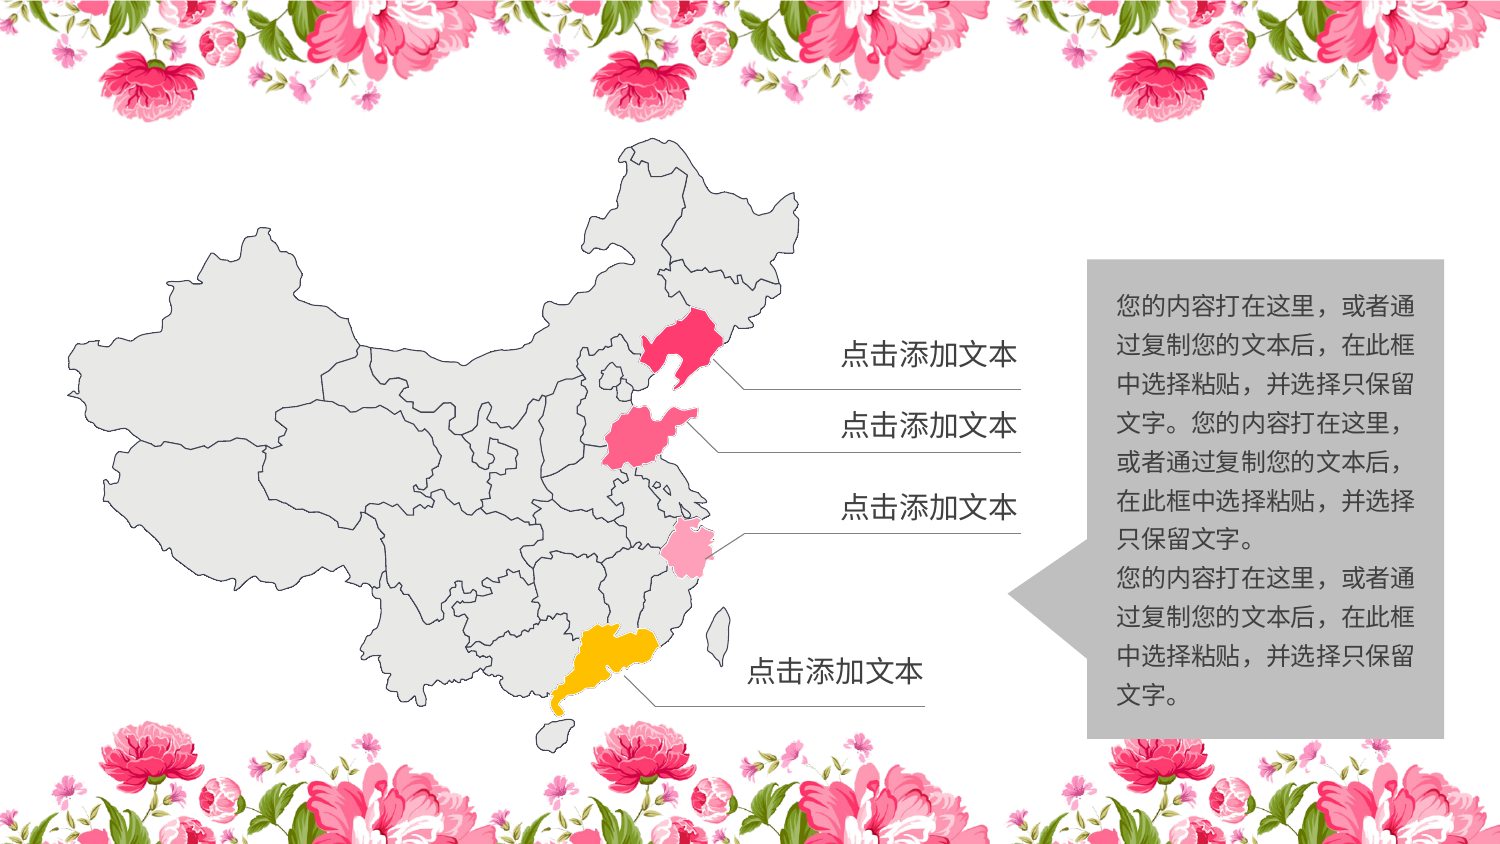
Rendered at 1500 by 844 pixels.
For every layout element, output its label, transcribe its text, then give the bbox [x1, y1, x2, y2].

text_box 点击添加文本 [828, 330, 1030, 378]
text_box 点击添加文本 [799, 646, 937, 694]
text_box 您的内容打在这里，或者通过复制您的文本后，在此框中选择粘贴，并选择只保留文字。您的内容打在这里，或者通过复制您的文本后，在此框中选择粘贴，并选择只保留文字。 您的内容打在这里，或者通过复制您的文本后，在此框中选择粘贴，并选择只保留文字。 [1104, 275, 1445, 716]
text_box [67, 138, 799, 753]
picture [461, 1, 978, 123]
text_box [624, 675, 656, 707]
picture [0, 1, 460, 123]
text_box 点击添加文本 [828, 401, 1030, 449]
picture [0, 720, 1500, 844]
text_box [686, 421, 718, 453]
text_box 点击添加文本 [828, 483, 1030, 530]
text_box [712, 358, 745, 390]
text_box [1005, 258, 1446, 740]
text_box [705, 533, 745, 560]
picture [979, 1, 1500, 123]
